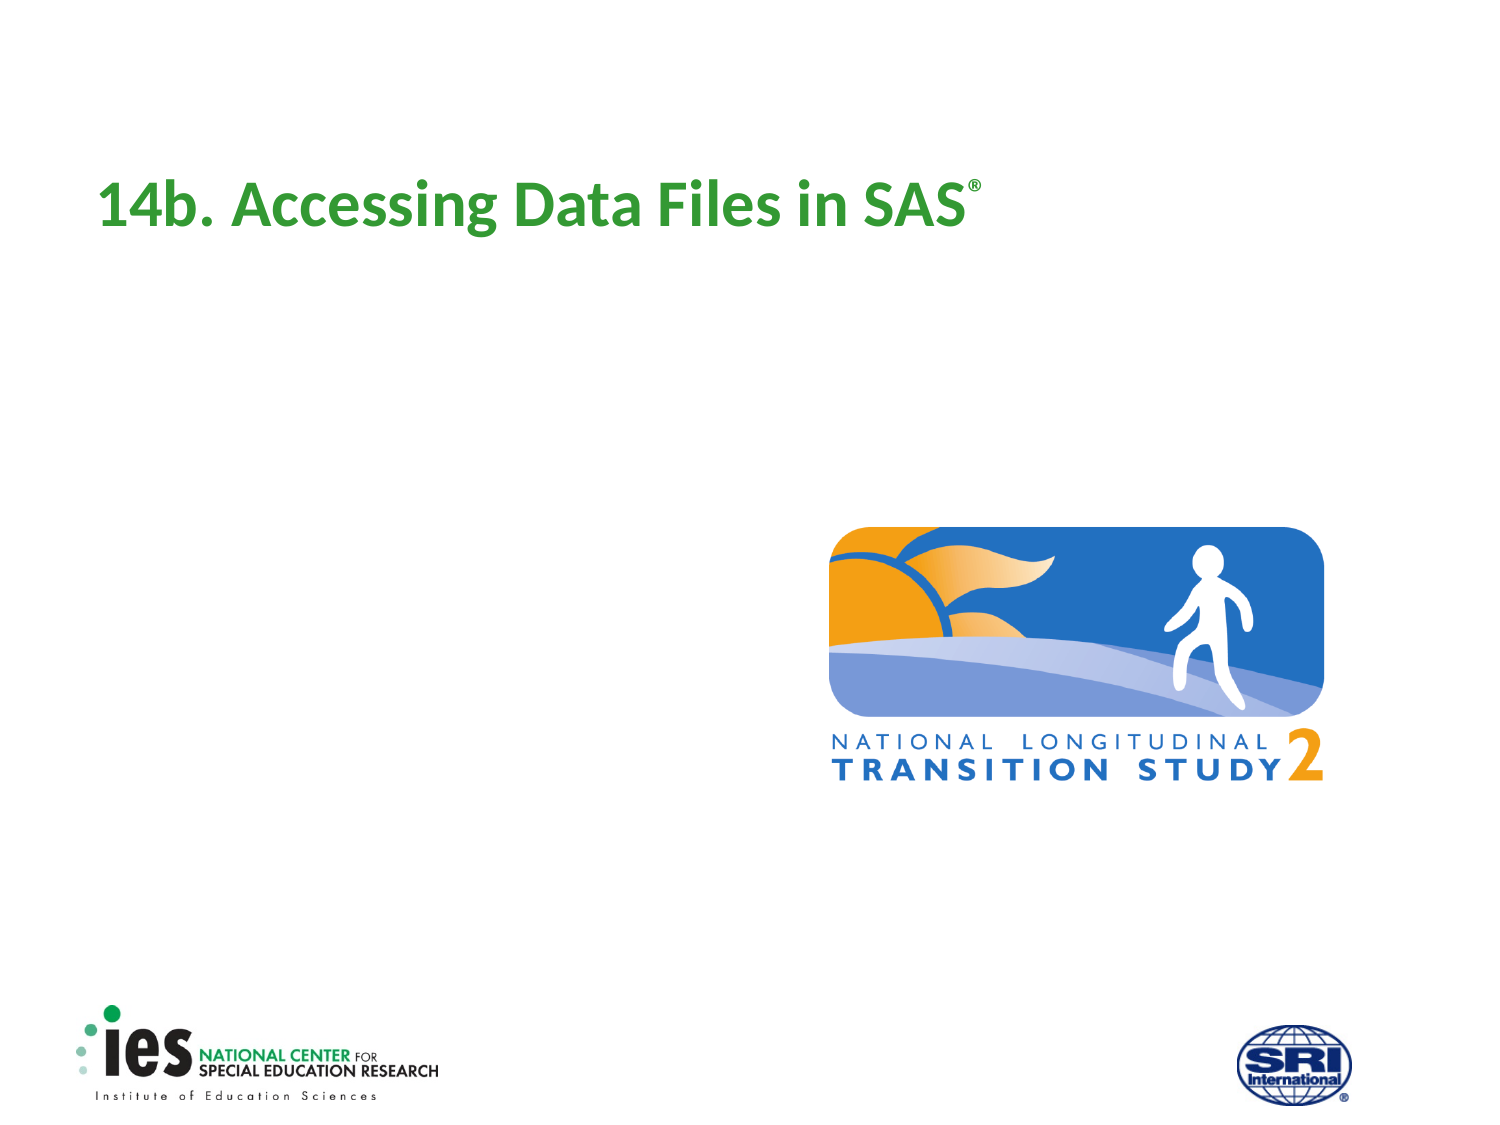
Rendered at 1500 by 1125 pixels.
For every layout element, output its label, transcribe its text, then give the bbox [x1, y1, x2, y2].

picture [829, 524, 1325, 781]
picture [1237, 1025, 1352, 1106]
picture [76, 1005, 438, 1100]
title 14b. Accessing Data Files in SAS® [80, 25, 1500, 376]
